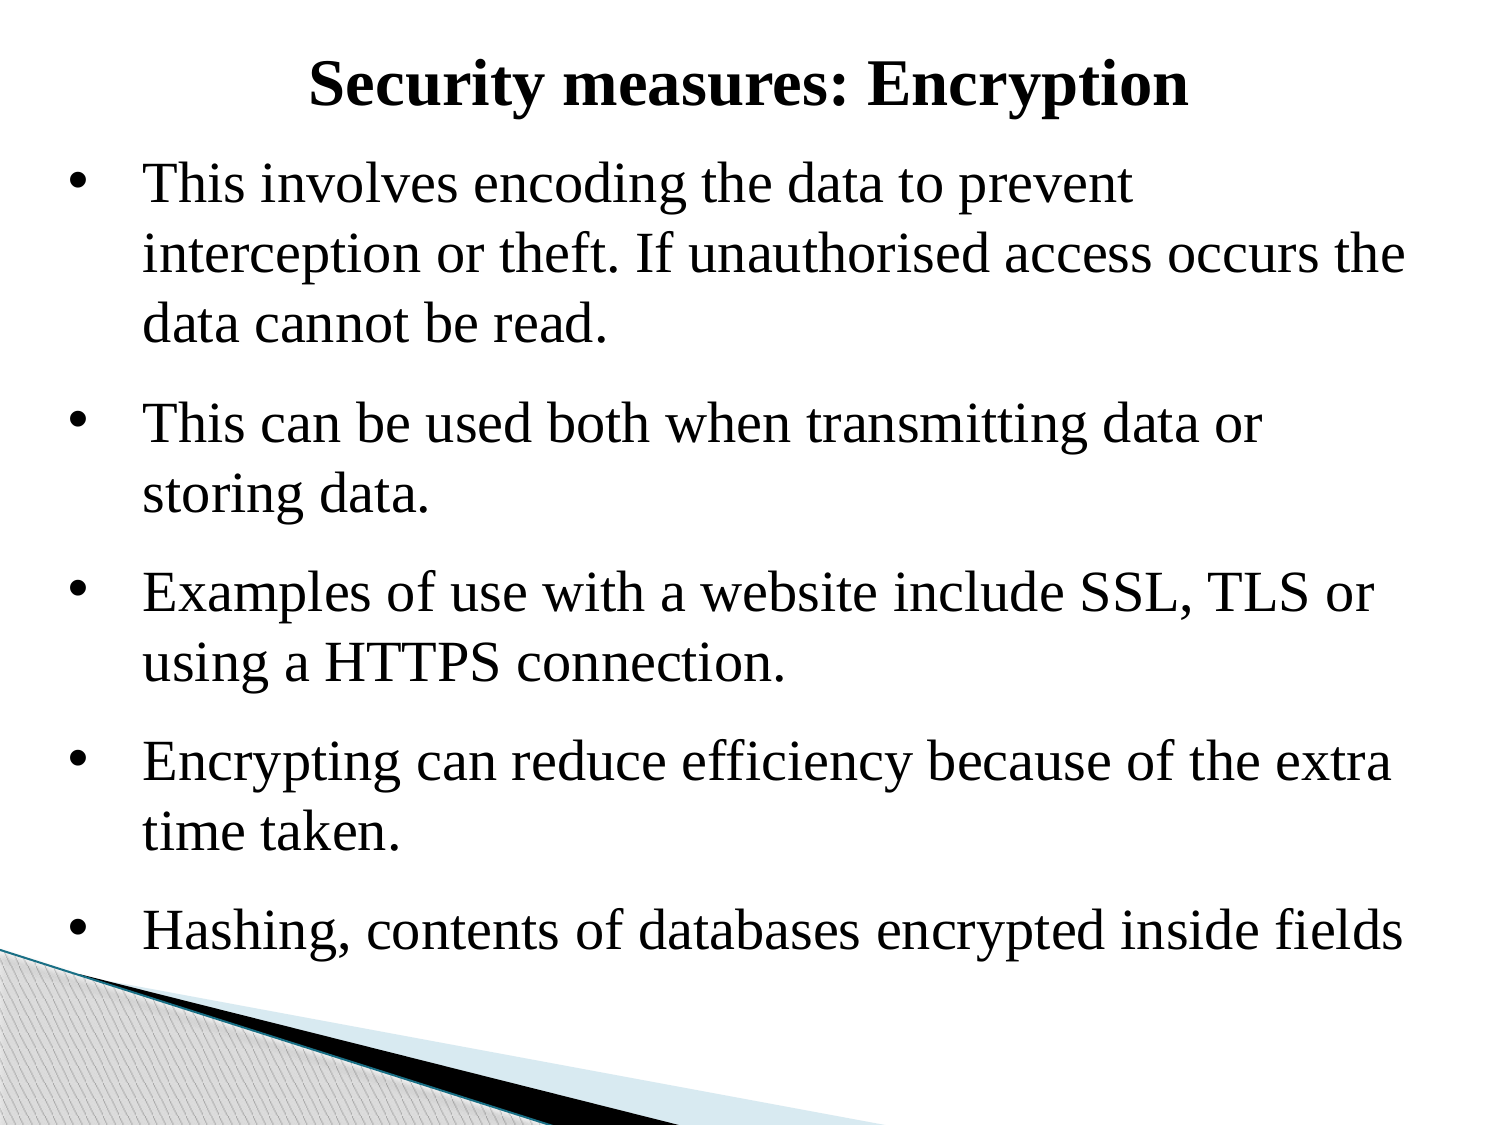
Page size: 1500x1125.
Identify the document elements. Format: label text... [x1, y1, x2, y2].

text_box This involves encoding the data to prevent interception or theft. If unauthorised access occurs the data cannot be read. This can be used both when transmitting data or storing data. Examples of use with a website include SSL, TLS or using a HTTPS connection. Encrypting can reduce efficiency because of the extra time taken. Hashing, contents of databases encrypted inside fields [53, 137, 1436, 969]
text_box Security measures: Encryption [41, 31, 1459, 126]
